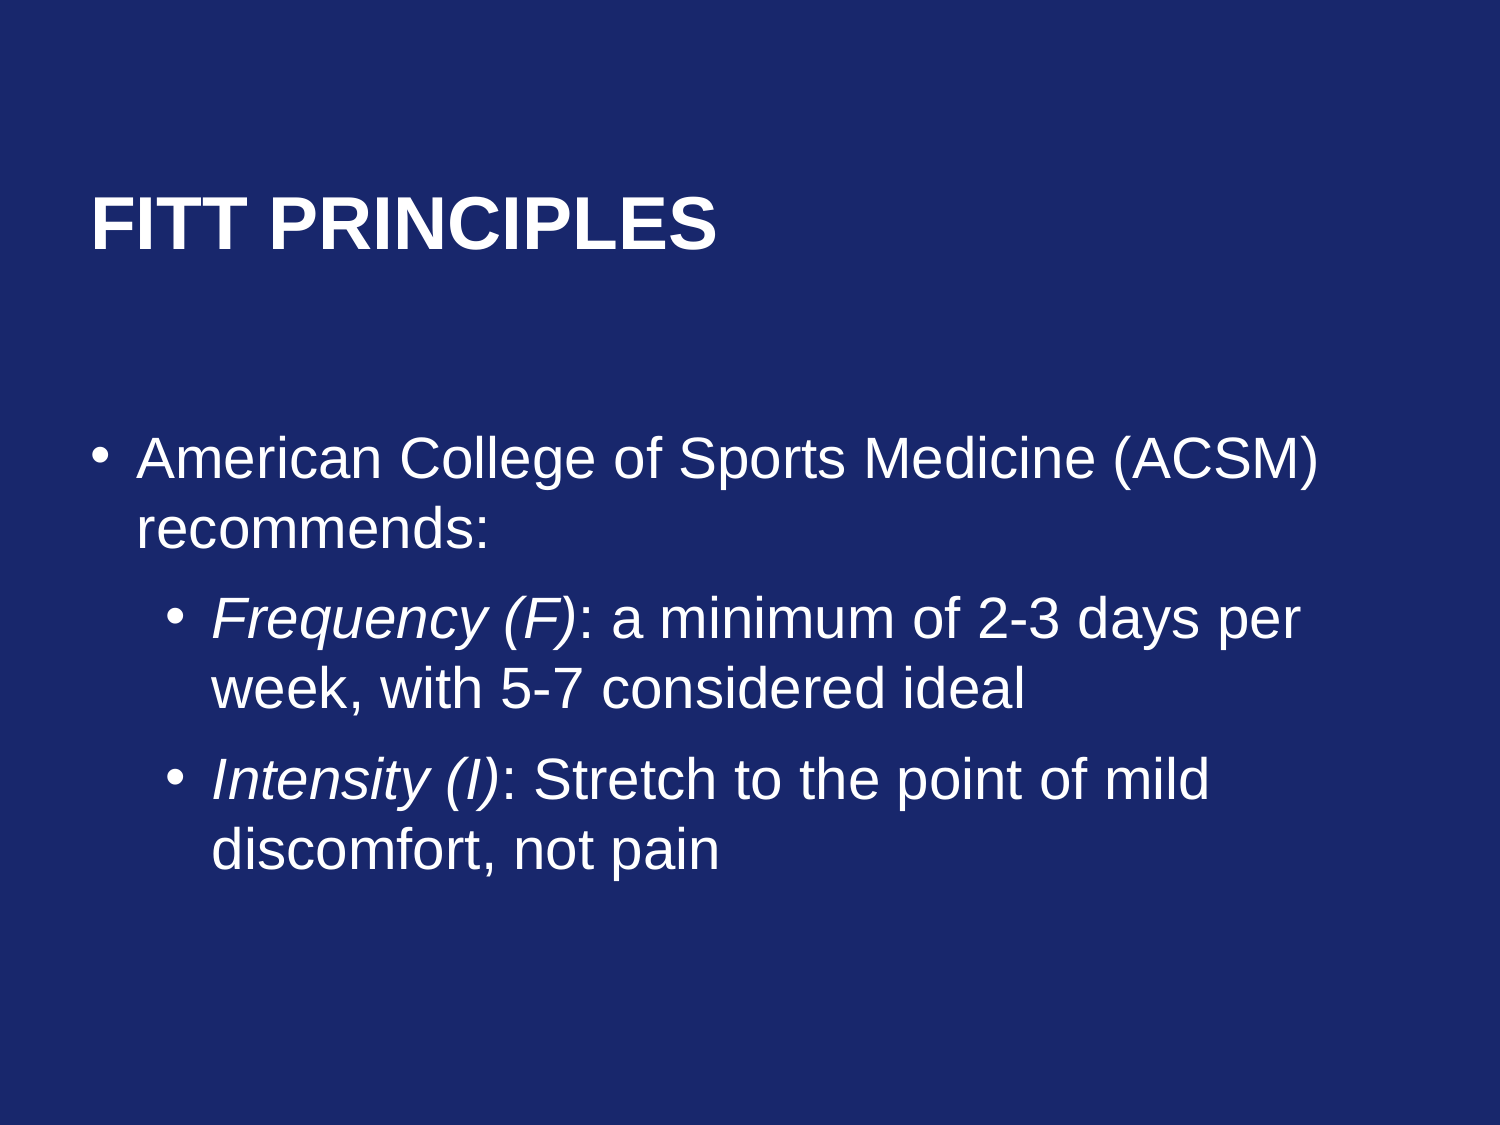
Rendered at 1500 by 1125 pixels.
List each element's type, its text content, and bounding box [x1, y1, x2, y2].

title FITT Principles [75, 99, 1350, 339]
list American College of Sports Medicine (ACSM) recommends: Frequency (F): a minimum of 2-3 days per week, with 5-7 considered ideal Intensity (I): Stretch to the point of mild discomfort, not pain [75, 351, 1350, 950]
